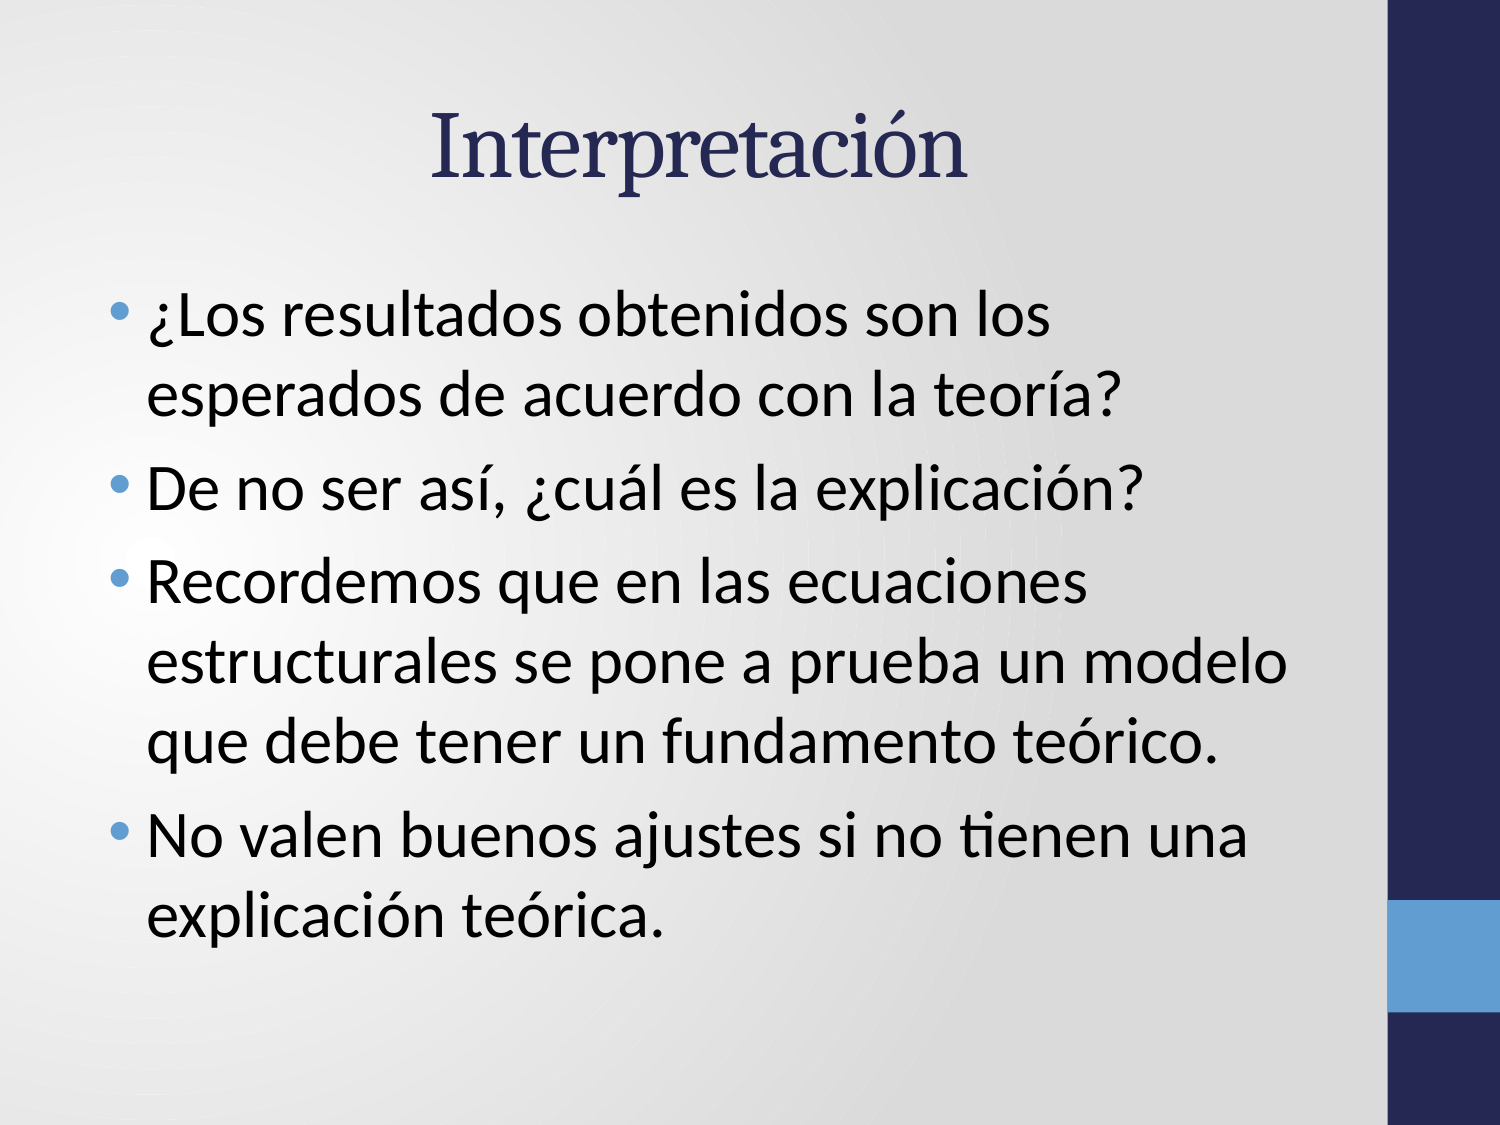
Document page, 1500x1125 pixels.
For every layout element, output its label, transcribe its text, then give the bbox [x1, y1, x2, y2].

title Interpretación [75, 45, 1325, 233]
list ¿Los resultados obtenidos son los esperados de acuerdo con la teoría? De no ser así, ¿cuál es la explicación? Recordemos que en las ecuaciones estructurales se pone a prueba un modelo que debe tener un fundamento teórico. No valen buenos ajustes si no tienen una explicación teórica. [75, 262, 1325, 1050]
